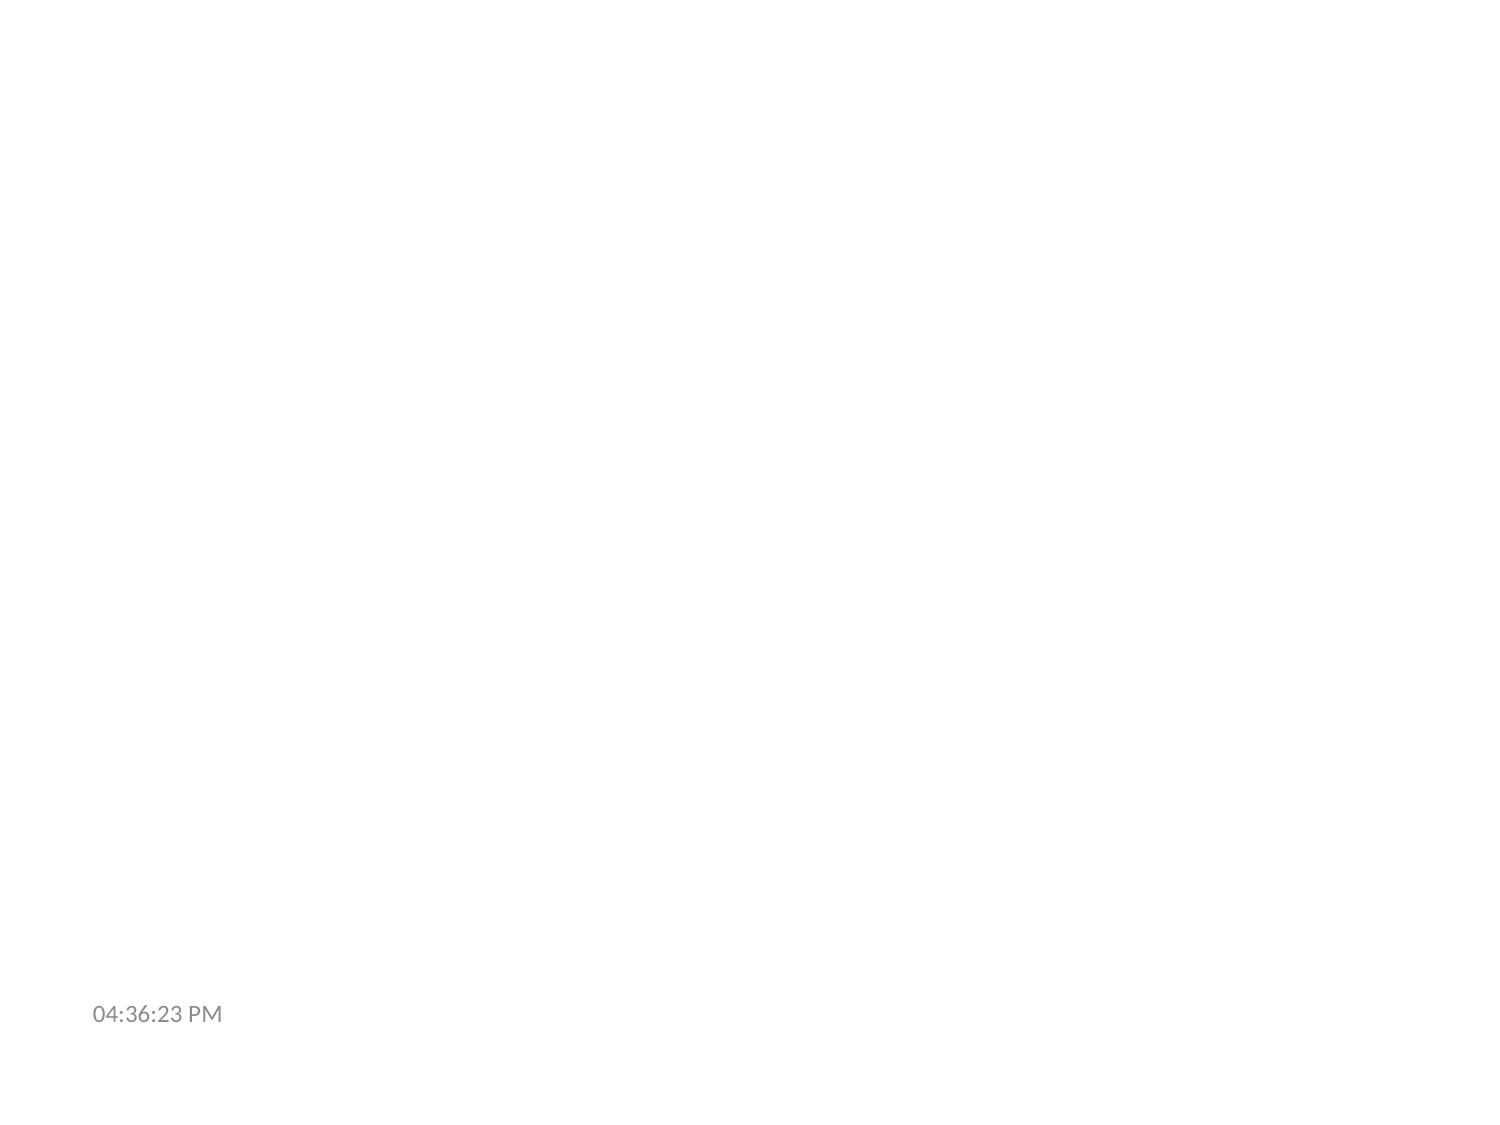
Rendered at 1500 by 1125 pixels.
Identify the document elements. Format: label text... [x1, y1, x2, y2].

text_box 3:35:09 PM [77, 982, 428, 1043]
